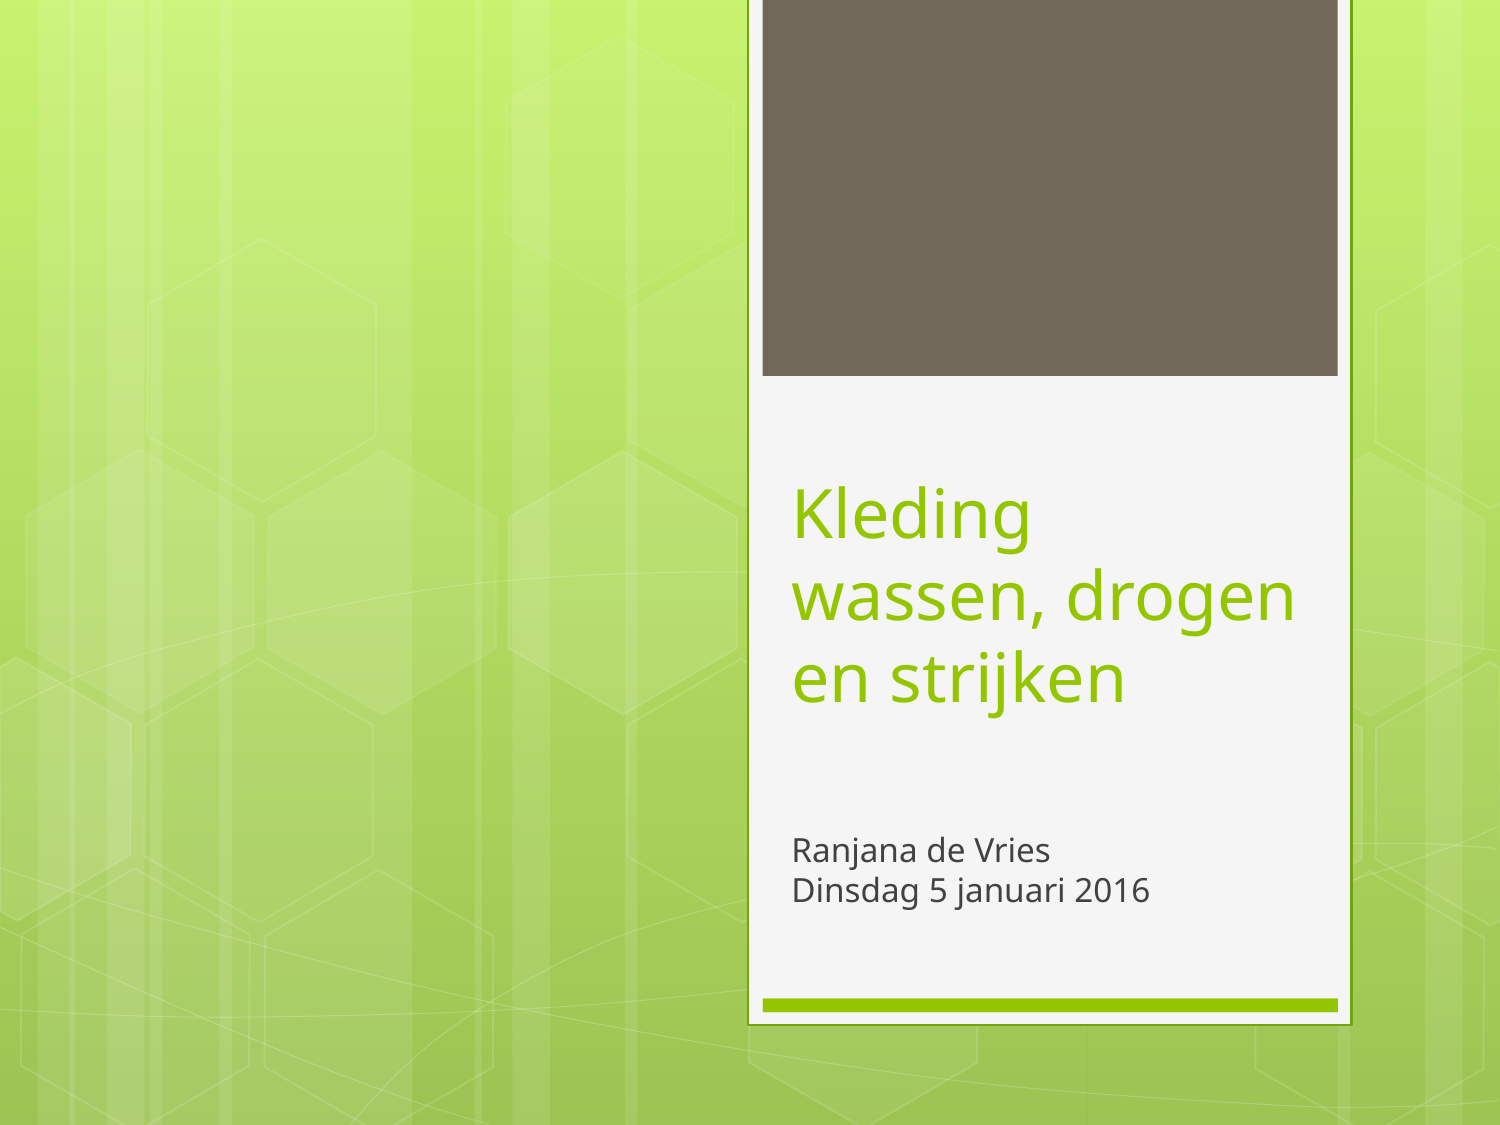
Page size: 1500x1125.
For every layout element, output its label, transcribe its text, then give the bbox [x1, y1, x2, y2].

title Kleding wassen, drogen en strijken [776, 444, 1320, 724]
subtitle Ranjana de Vries Dinsdag 5 januari 2016 [776, 725, 1320, 933]
